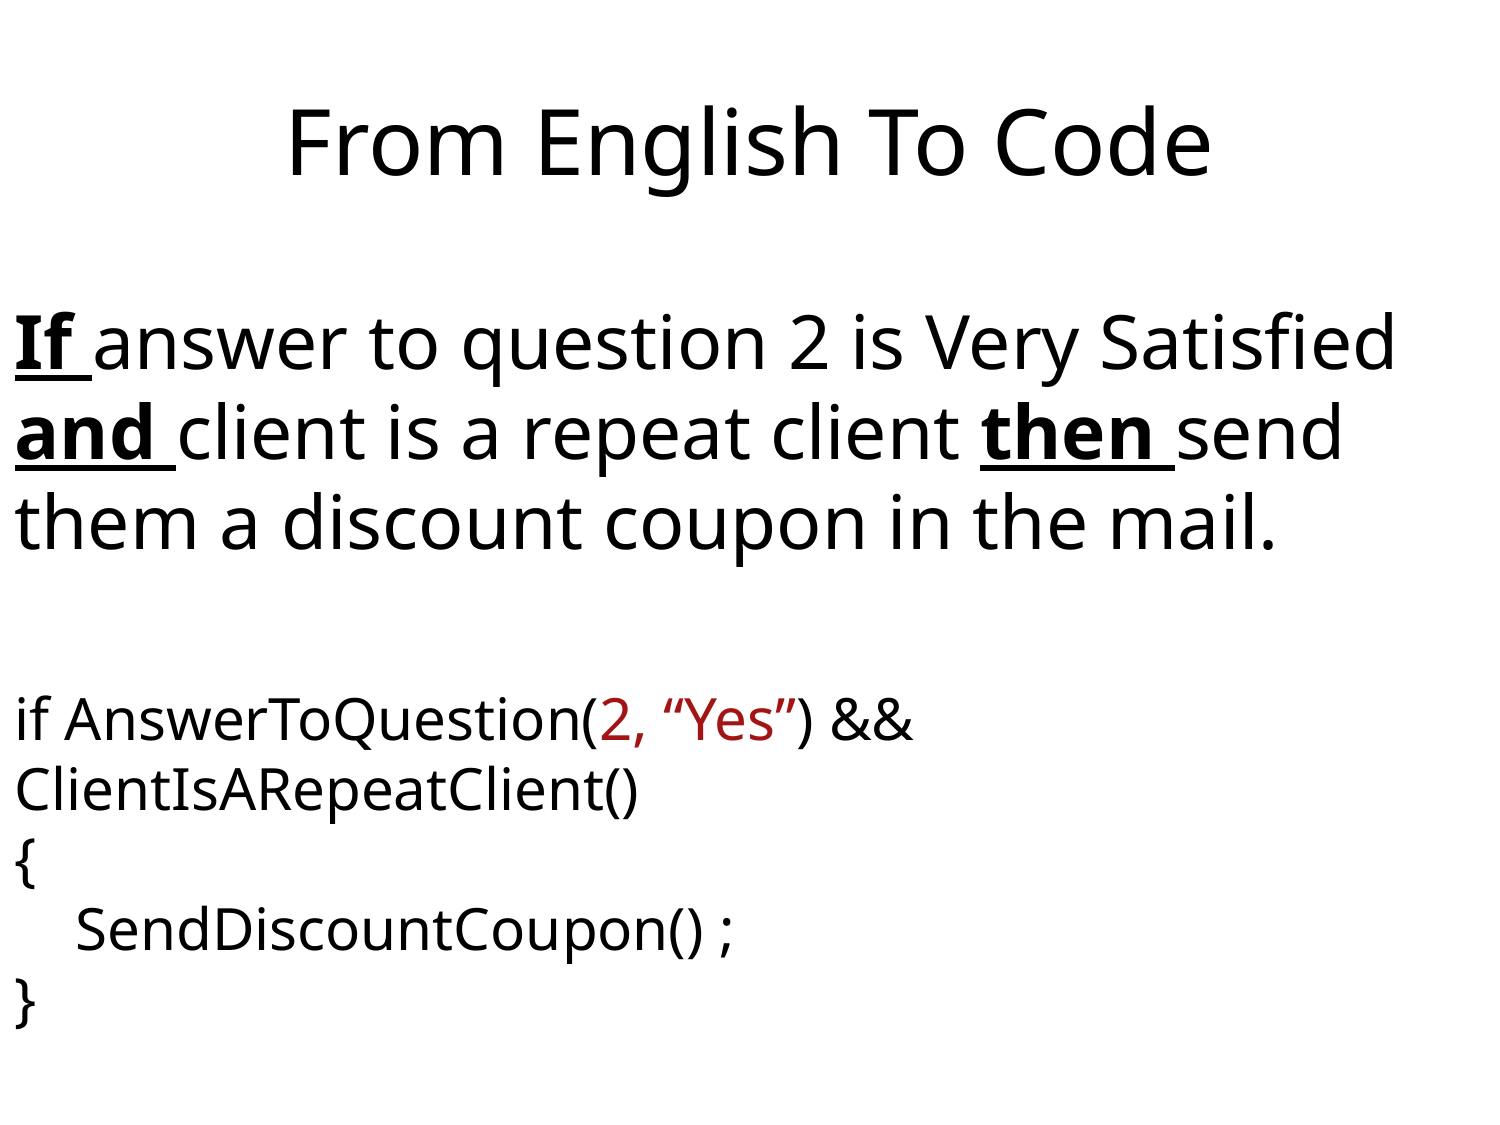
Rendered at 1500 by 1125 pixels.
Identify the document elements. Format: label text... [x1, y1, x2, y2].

title From English To Code [75, 45, 1425, 233]
text_box If answer to question 2 is Very Satisfied and client is a repeat client then send them a discount coupon in the mail. [0, 287, 1500, 572]
text_box if AnswerToQuestion(2, “Yes”) && ClientIsARepeatClient() { SendDiscountCoupon() ; } [0, 674, 1500, 1110]
